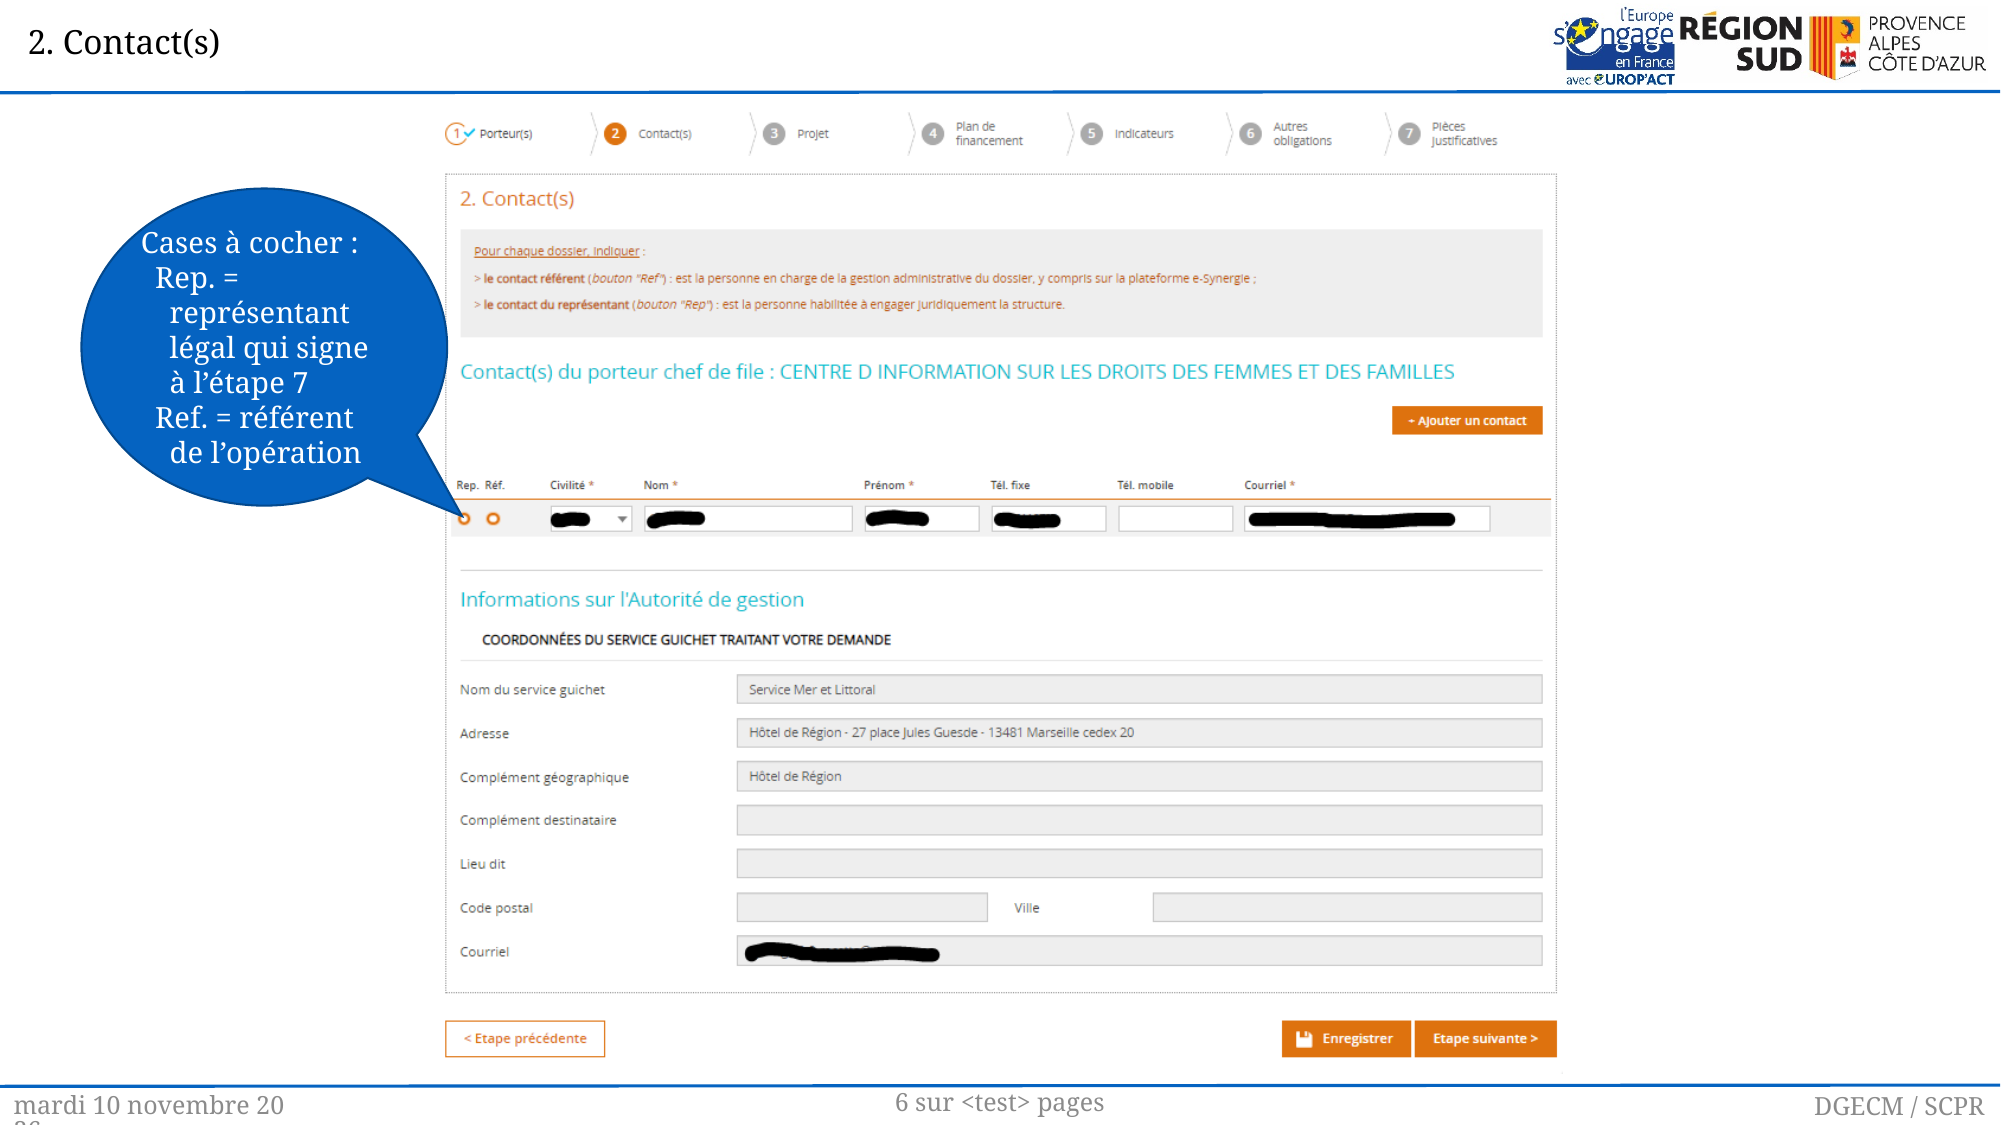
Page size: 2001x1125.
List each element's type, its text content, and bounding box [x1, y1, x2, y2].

title 2. Contact(s) [12, 17, 1550, 71]
picture [1549, 3, 1988, 89]
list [436, 112, 1563, 1074]
text_box Cases à cocher : Rep. = représentant légal qui signe à l’étape 7 Ref. = référent de l’opération [80, 187, 436, 507]
